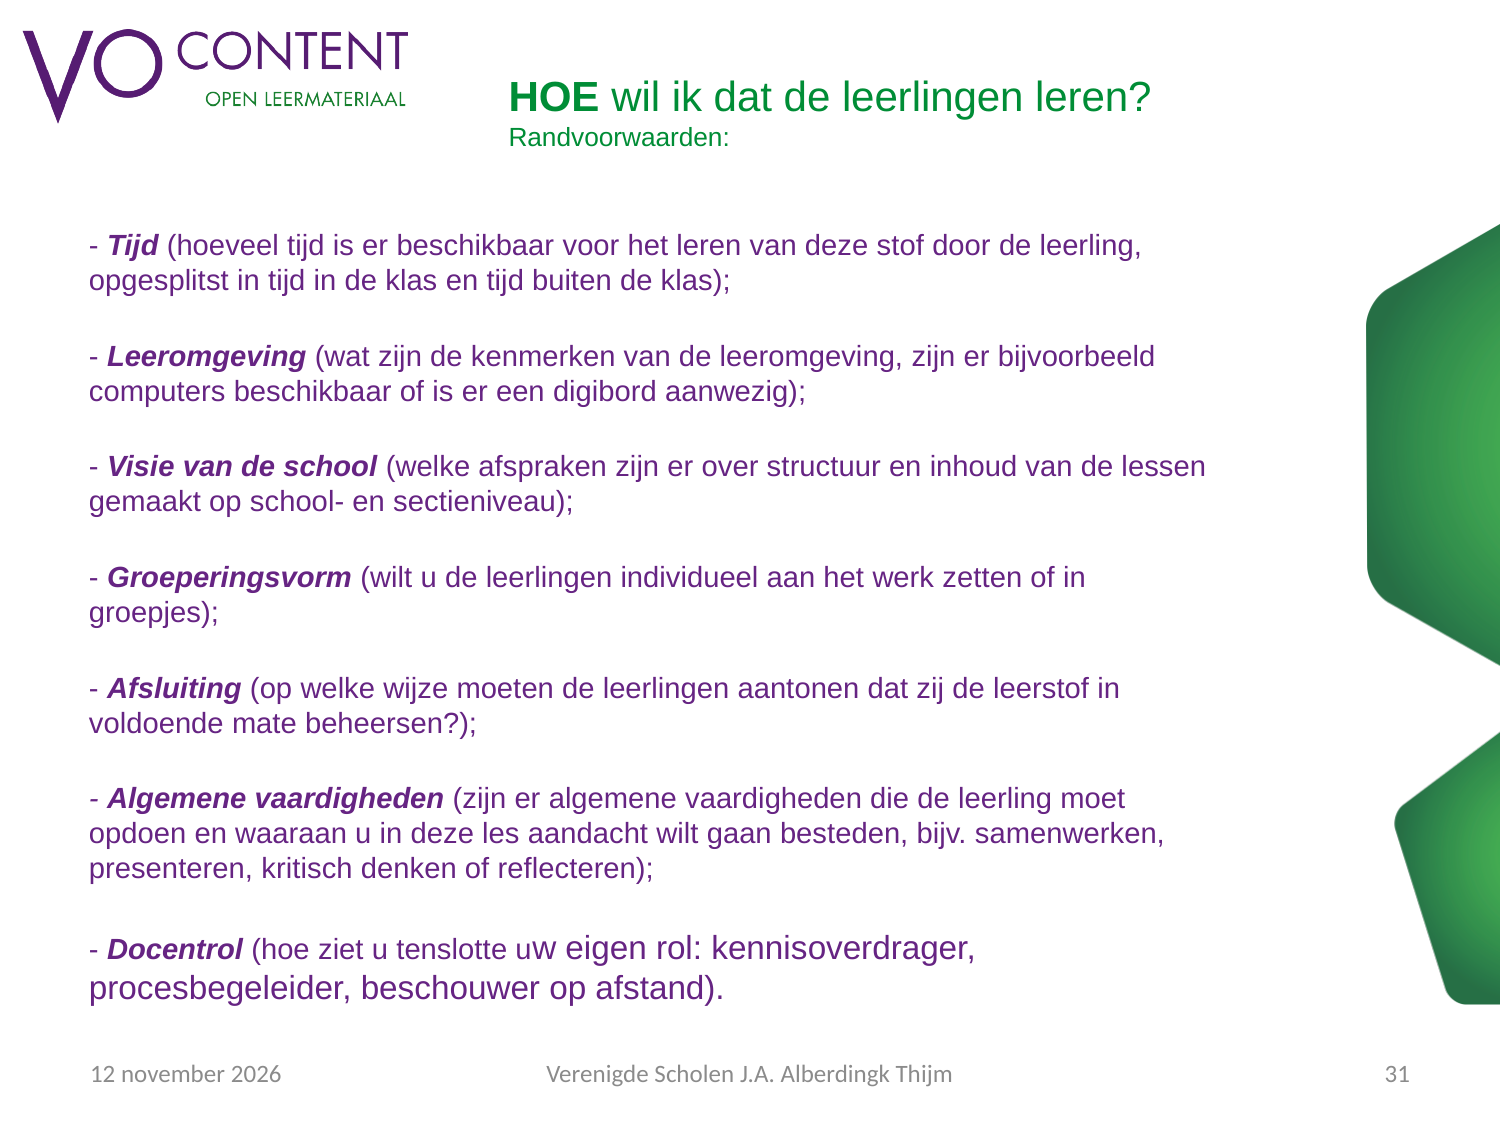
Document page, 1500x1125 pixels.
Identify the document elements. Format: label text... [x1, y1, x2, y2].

picture [22, 29, 408, 124]
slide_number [75, 1042, 425, 1103]
picture [1366, 222, 1500, 1005]
title HOE wil ik dat de leerlingen leren? Randvoorwaarden: [493, 61, 1482, 161]
slide_number 31 [1074, 1042, 1425, 1103]
footer Verenigde Scholen J.A. Alberdingk Thijm [512, 1042, 988, 1103]
list - Tijd (hoeveel tijd is er beschikbaar voor het leren van deze stof door de leerling, opgesplitst in tijd in de klas en tijd buiten de klas); - Leeromgeving (wat zijn de kenmerken van de leeromgeving, zijn er bijvoorbeeld computers beschikbaar of is er een digibord aanwezig); - Visie van de school (welke afspraken zijn er over structuur en inhoud van de lessen gemaakt op school- en sectieniveau); - Groeperingsvorm (wilt u de leerlingen individueel aan het werk zetten of in groepjes); - Afsluiting (op welke wijze moeten de leerlingen aantonen dat zij de leerstof in voldoende mate beheersen?); - Algemene vaardigheden (zijn er algemene vaardigheden die de leerling moet opdoen en waaraan u in deze les aandacht wilt gaan besteden, bijv. samenwerken, presenteren, kritisch denken of reflecteren); - Docentrol (hoe ziet u tenslotte uw eigen rol: kennisoverdrager, procesbegeleider, beschouwer op afstand). [74, 218, 1239, 1005]
